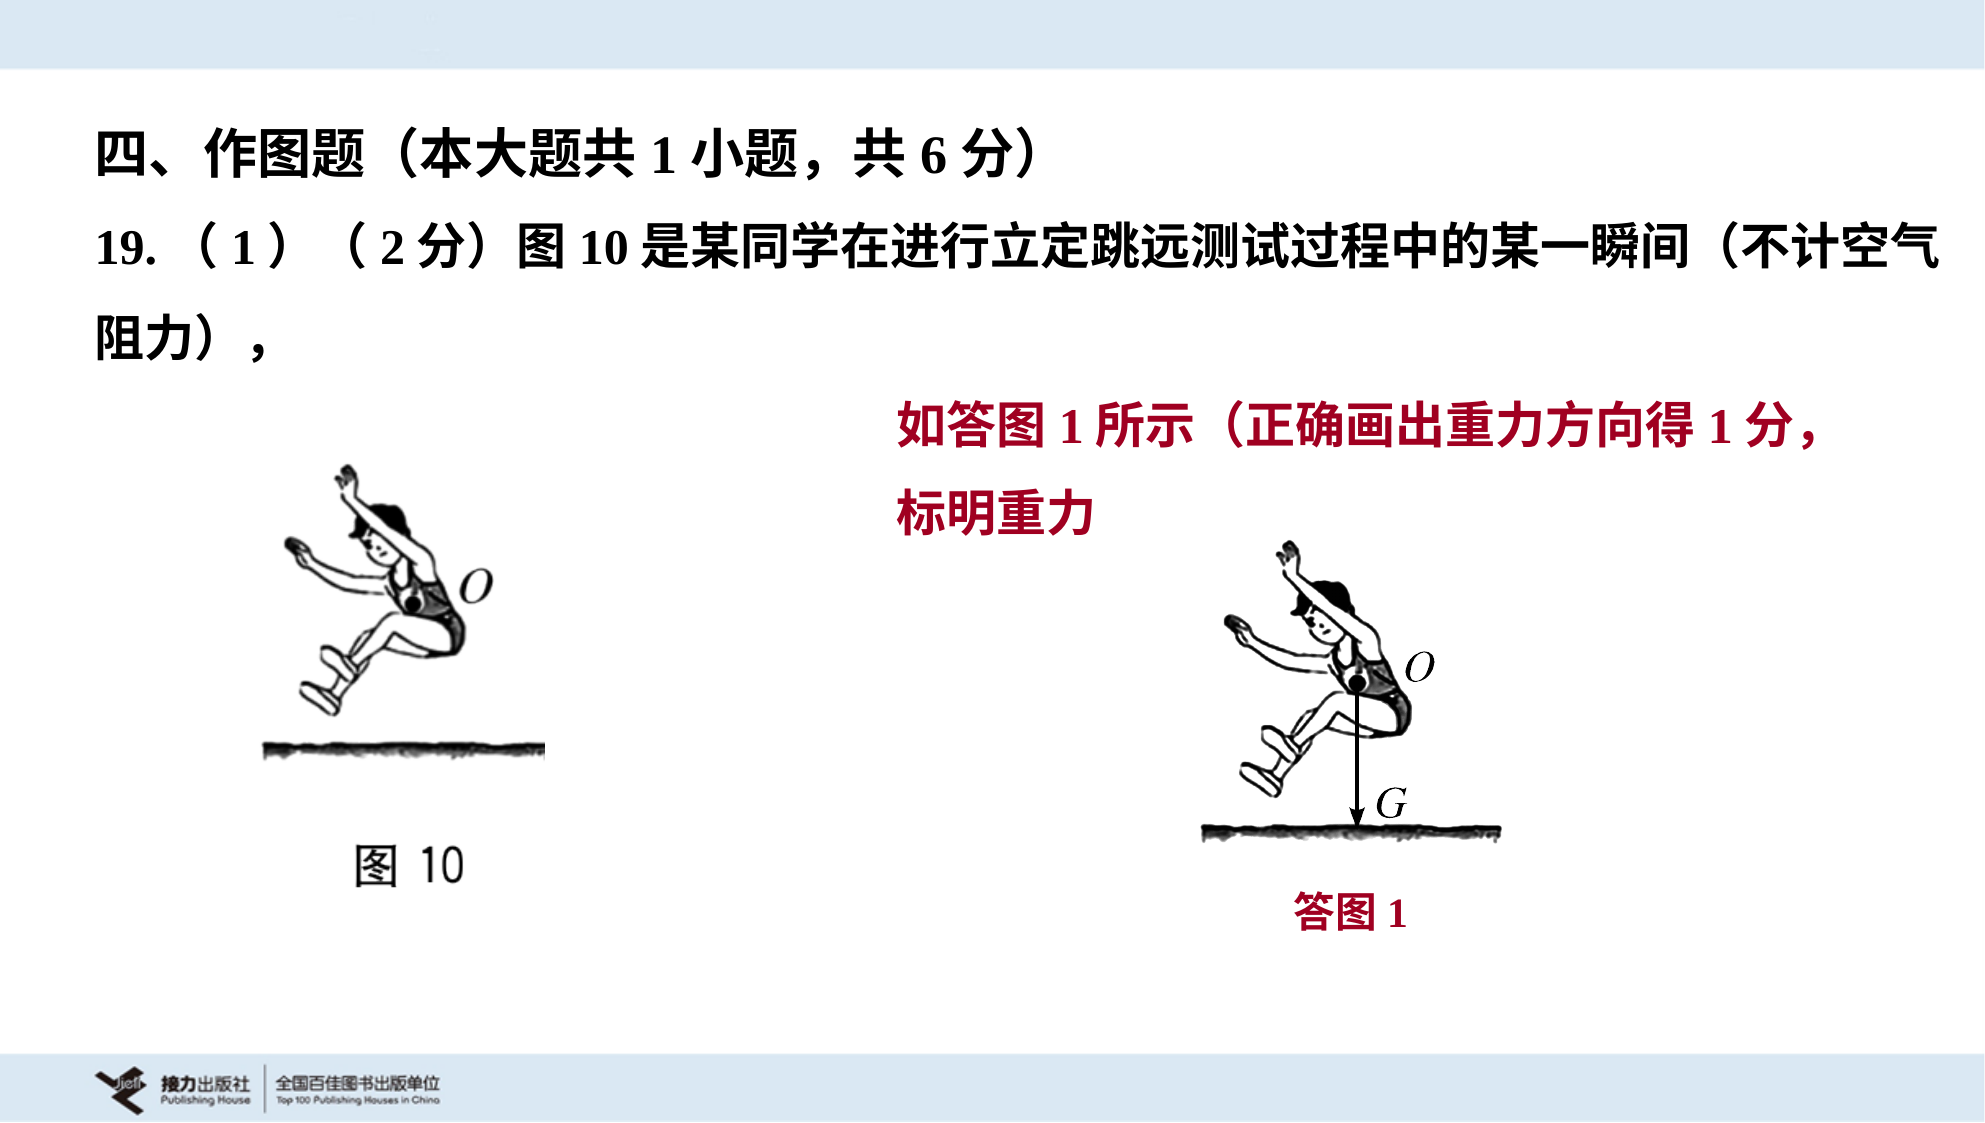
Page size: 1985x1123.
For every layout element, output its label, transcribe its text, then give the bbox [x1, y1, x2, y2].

text_box 四、作图题（本大题共1小题，共6分） [94, 88, 1892, 207]
picture [0, 0, 1985, 1122]
text_box 答图1 [1282, 849, 1420, 996]
